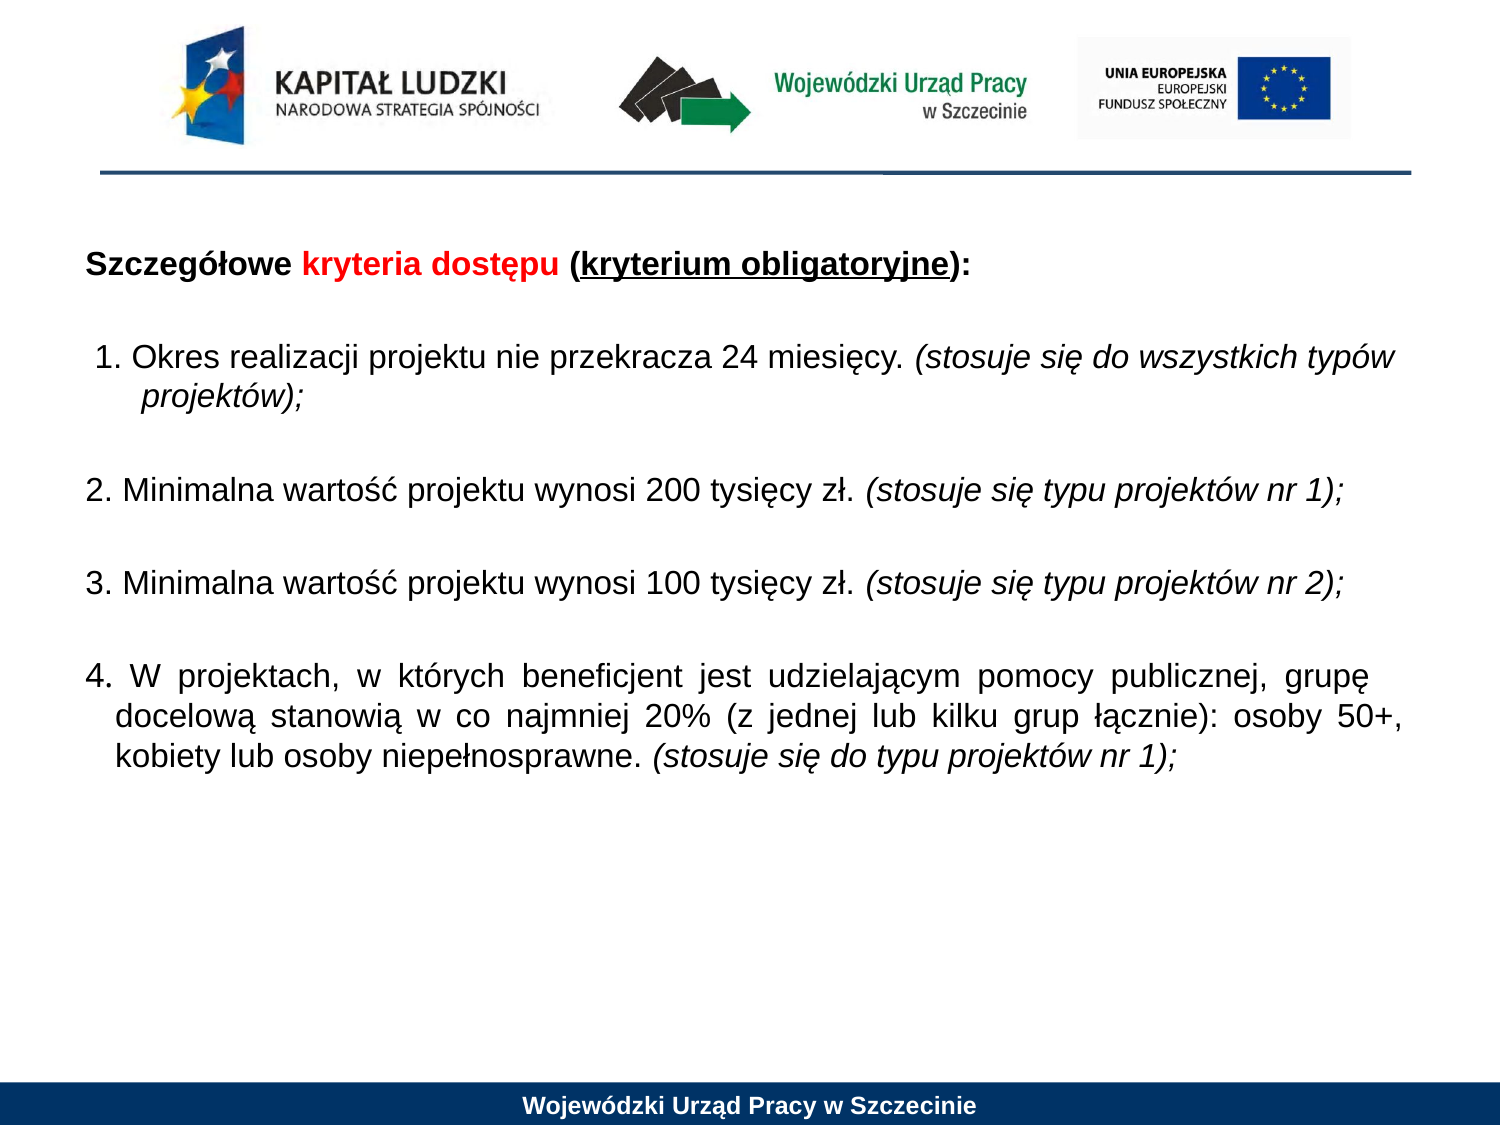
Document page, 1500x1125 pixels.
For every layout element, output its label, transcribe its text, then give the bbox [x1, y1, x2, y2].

list Szczegółowe kryteria dostępu (kryterium obligatoryjne): 1. Okres realizacji projektu nie przekracza 24 miesięcy. (stosuje się do wszystkich typów projektów); 2. Minimalna wartość projektu wynosi 200 tysięcy zł. (stosuje się typu projektów nr 1); 3. Minimalna wartość projektu wynosi 100 tysięcy zł. (stosuje się typu projektów nr 2); 4. W projektach, w których beneficjent jest udzielającym pomocy publicznej, grupę docelową stanowią w co najmniej 20% (z jednej lub kilku grup łącznie): osoby 50+, kobiety lub osoby niepełnosprawne. (stosuje się do typu projektów nr 1); [70, 187, 1421, 1001]
picture [159, 24, 1353, 149]
